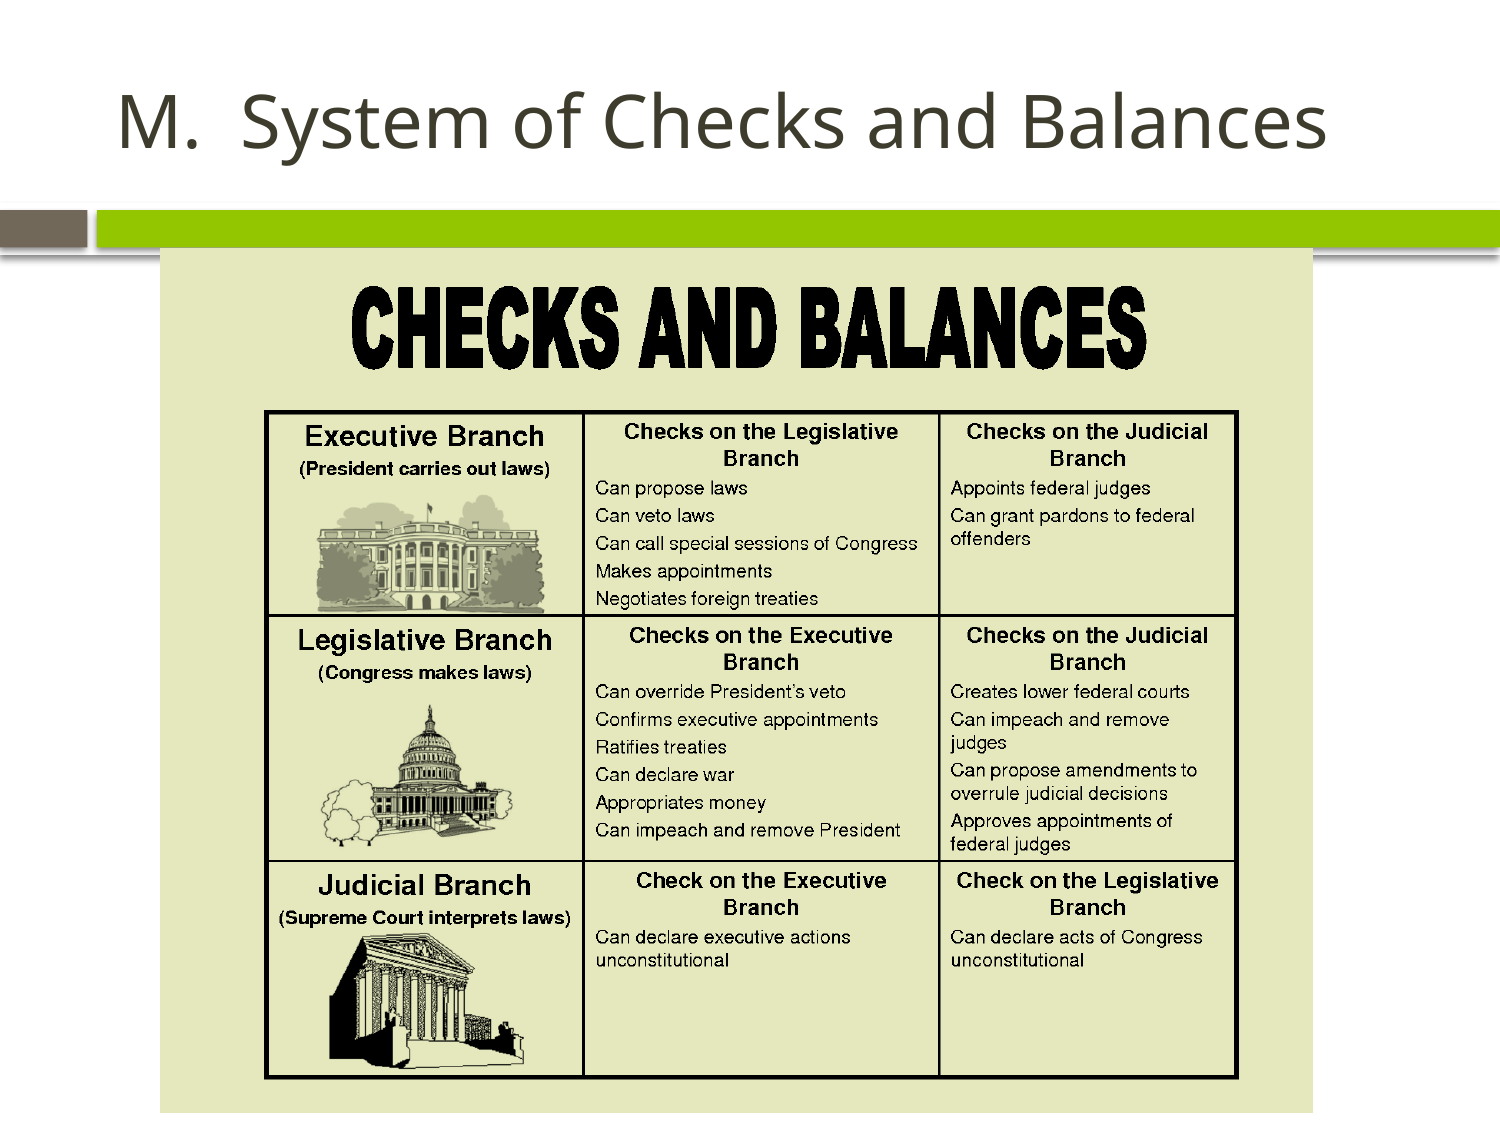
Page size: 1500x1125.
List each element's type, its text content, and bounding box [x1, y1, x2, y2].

title M. System of Checks and Balances [100, 37, 1438, 200]
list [160, 248, 1313, 1113]
